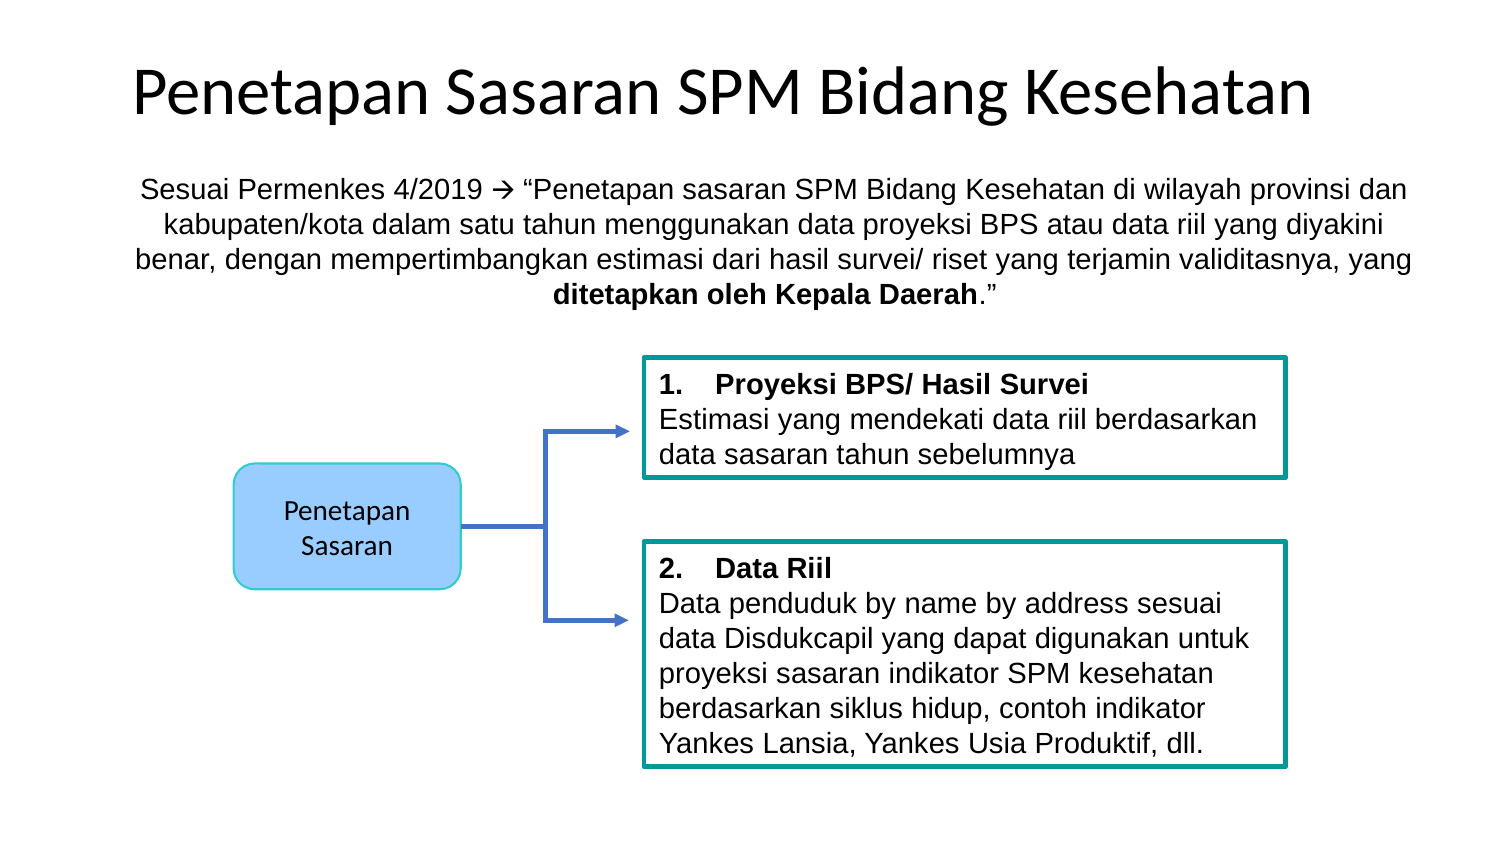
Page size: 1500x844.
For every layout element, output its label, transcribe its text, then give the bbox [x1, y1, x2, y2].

text_box Sesuai Permenkes 4/2019 🡪 “Penetapan sasaran SPM Bidang Kesehatan di wilayah provinsi dan kabupaten/kota dalam satu tahun menggunakan data proyeksi BPS atau data riil yang diyakini benar, dengan mempertimbangkan estimasi dari hasil survei/ riset yang terjamin validitasnya, yang ditetapkan oleh Kepala Daerah.” [116, 163, 1433, 318]
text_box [233, 357, 1286, 770]
title Penetapan Sasaran SPM Bidang Kesehatan [116, 45, 1383, 140]
